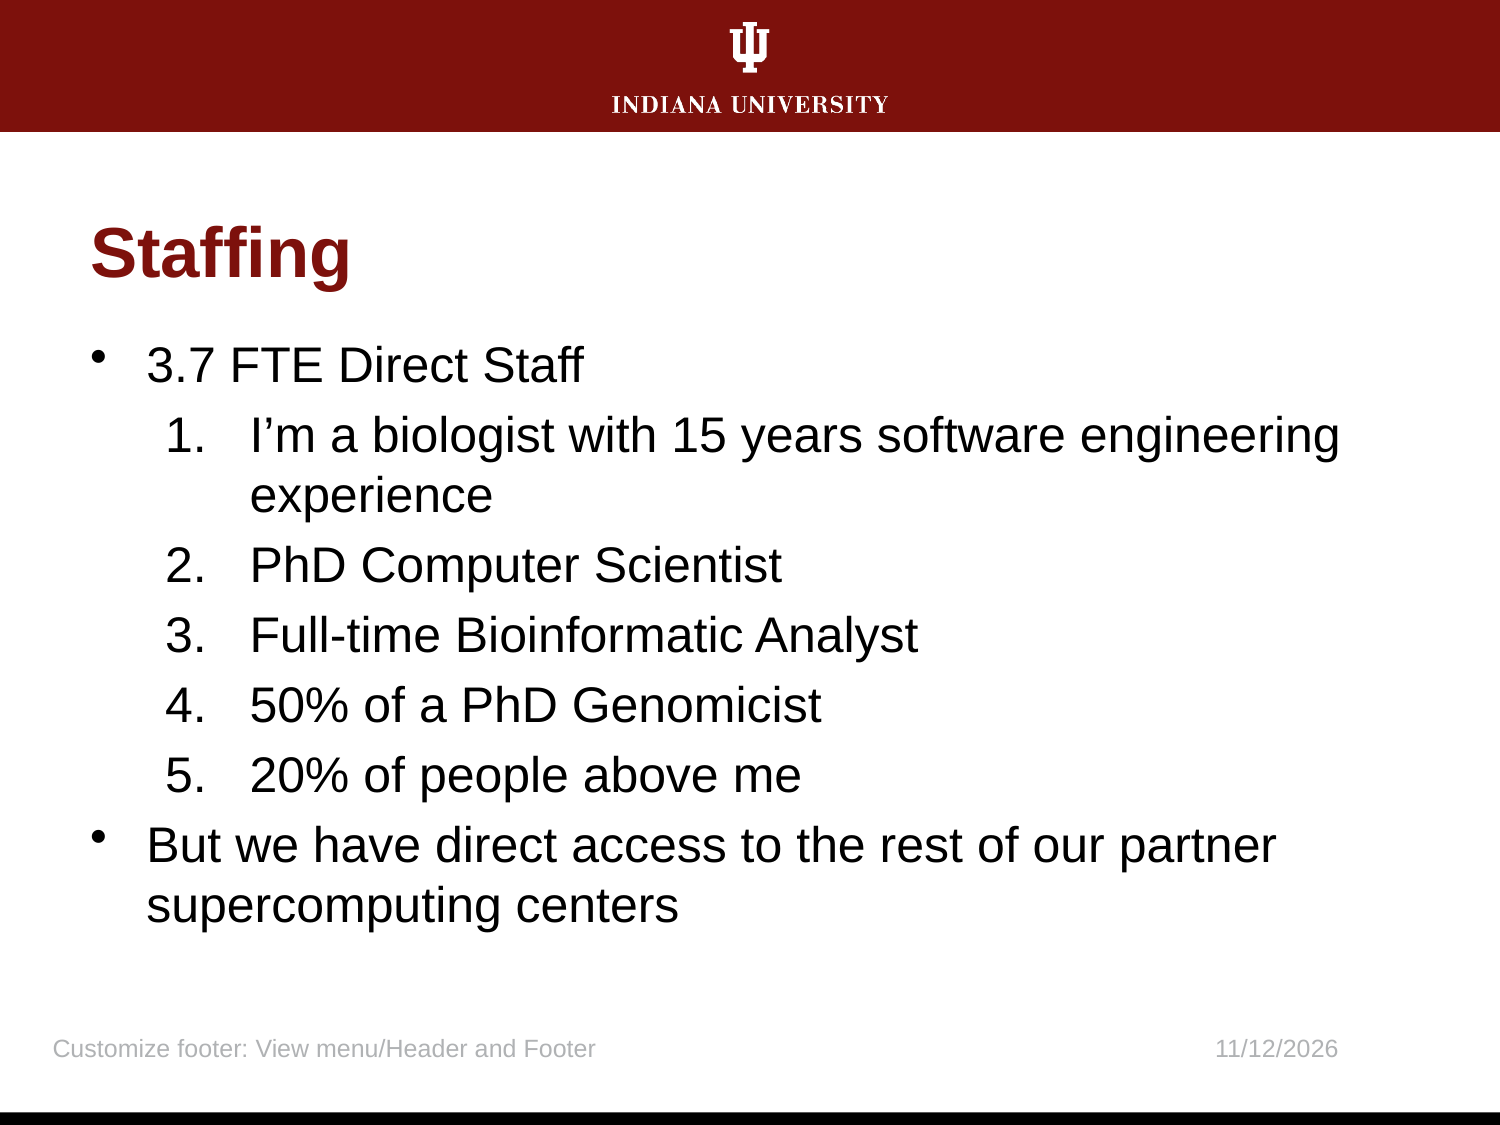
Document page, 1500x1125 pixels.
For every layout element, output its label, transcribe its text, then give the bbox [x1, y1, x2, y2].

footer Customize footer: View menu/Header and Footer [37, 1025, 850, 1075]
list 3.7 FTE Direct Staff I’m a biologist with 15 years software engineering experience PhD Computer Scientist Full-time Bioinformatic Analyst 50% of a PhD Genomicist 20% of people above me But we have direct access to the rest of our partner supercomputing centers [75, 324, 1417, 988]
title Staffing [75, 155, 1417, 324]
picture [612, 22, 888, 113]
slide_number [1200, 1025, 1463, 1075]
